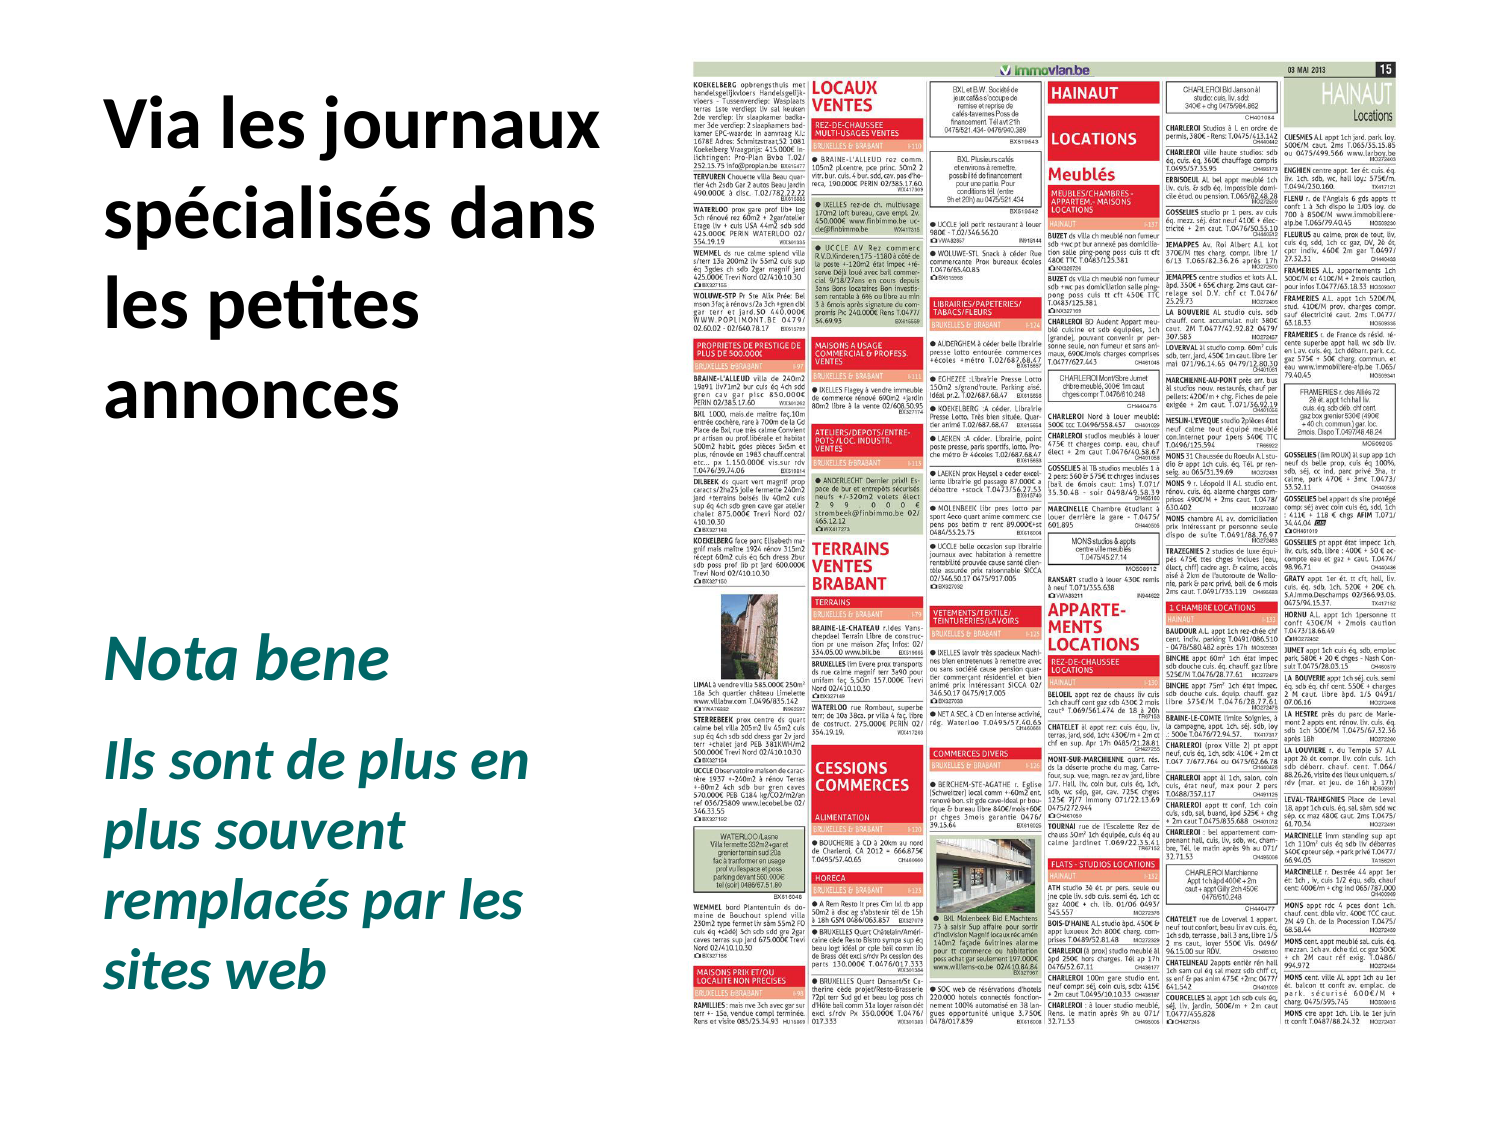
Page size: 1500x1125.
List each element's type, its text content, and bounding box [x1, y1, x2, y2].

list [678, 18, 1437, 1065]
text_box Via les journaux spécialisés dans les petites annonces Nota bene Ils sont de plus en plus souvent remplacés par les sites web [88, 66, 632, 1009]
